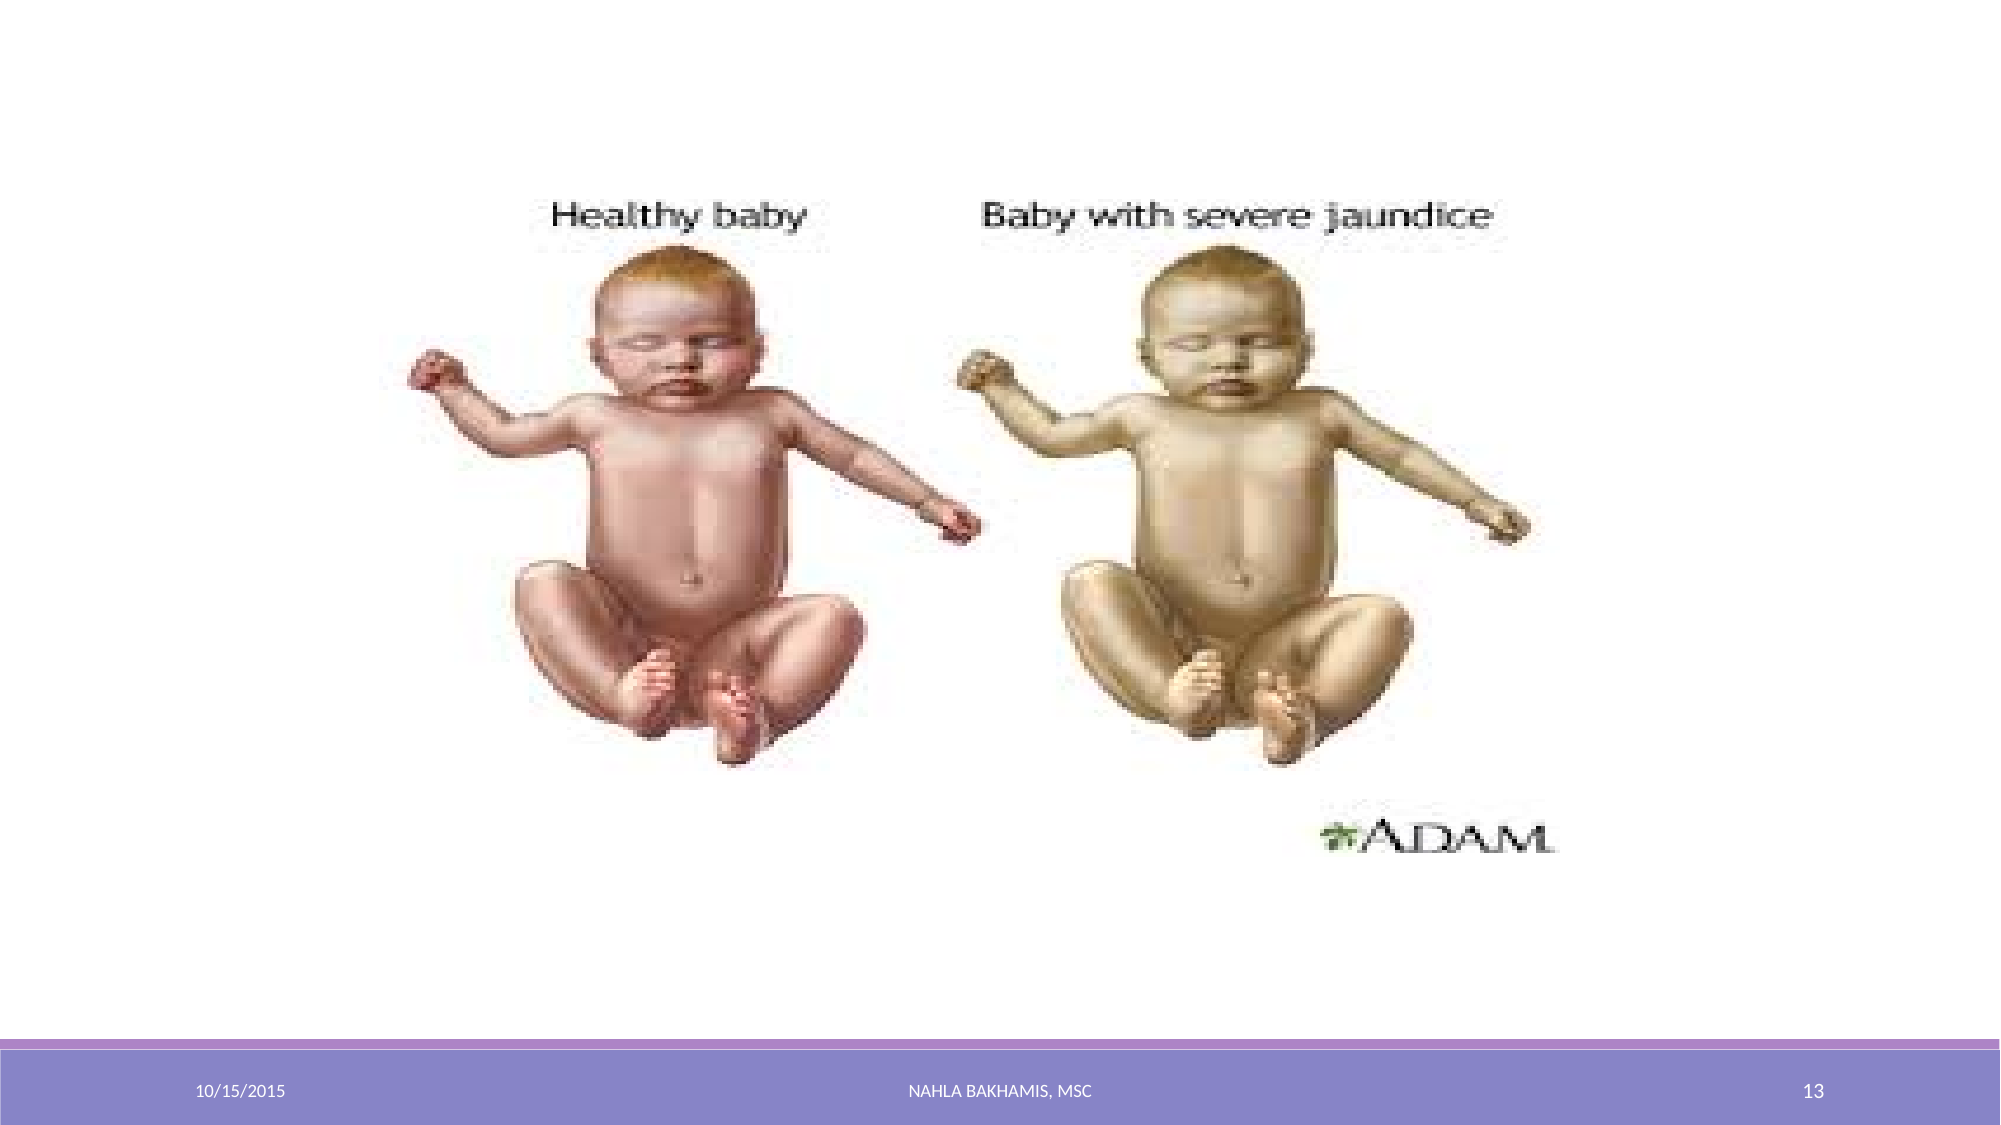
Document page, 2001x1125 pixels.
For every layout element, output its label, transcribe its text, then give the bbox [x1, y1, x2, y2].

picture [378, 171, 1561, 857]
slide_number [180, 1059, 586, 1120]
slide_number 13 [1624, 1059, 1840, 1120]
footer NAHLA BAKHAMIS, MSc [604, 1059, 1396, 1120]
